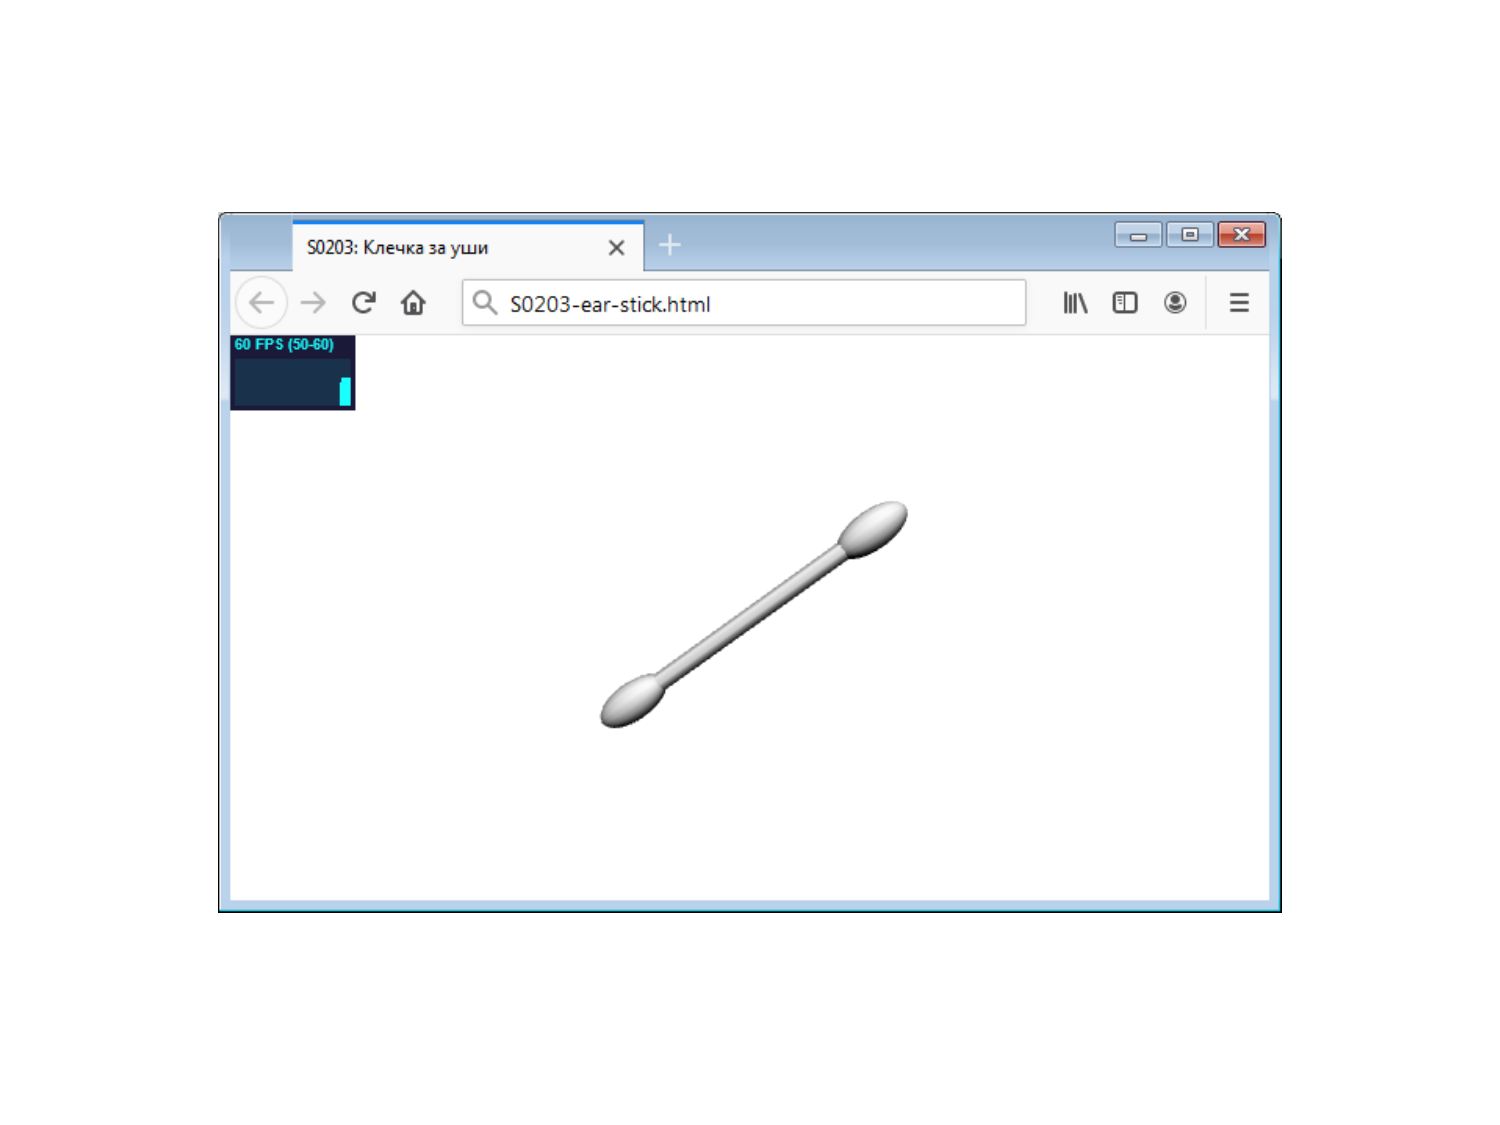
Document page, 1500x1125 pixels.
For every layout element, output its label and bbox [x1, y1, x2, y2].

picture [218, 212, 1282, 913]
